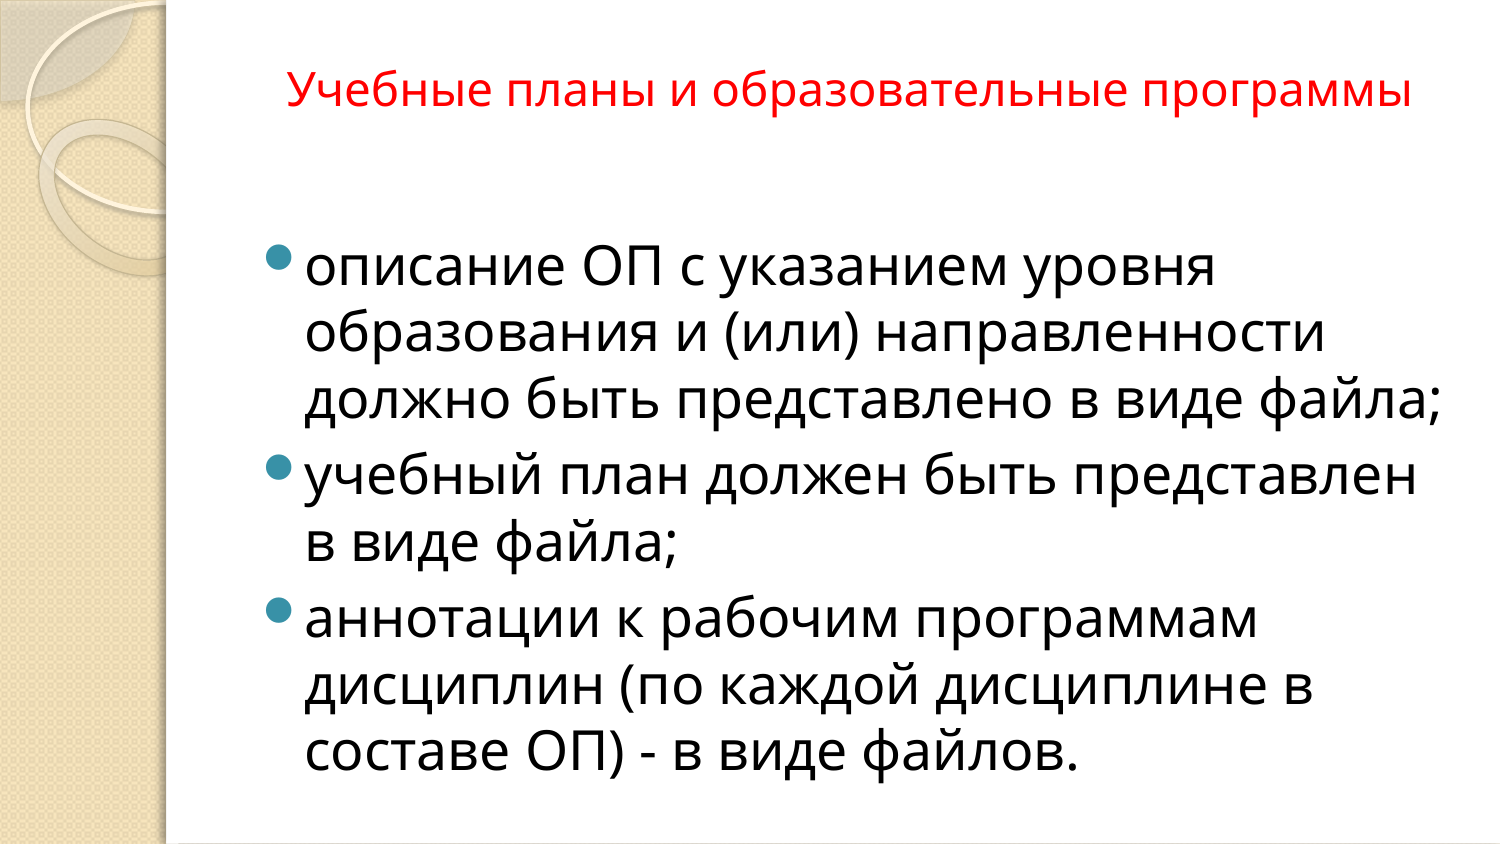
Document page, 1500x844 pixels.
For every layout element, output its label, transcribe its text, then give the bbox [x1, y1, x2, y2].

list описание ОП с указанием уровня образования и (или) направленности должно быть представлено в виде файла; учебный план должен быть представлен в виде файла; аннотации к рабочим программам дисциплин (по каждой дисциплине в составе ОП) - в виде файлов. [235, 222, 1466, 809]
title Учебные планы и образовательные программы [235, 33, 1466, 141]
